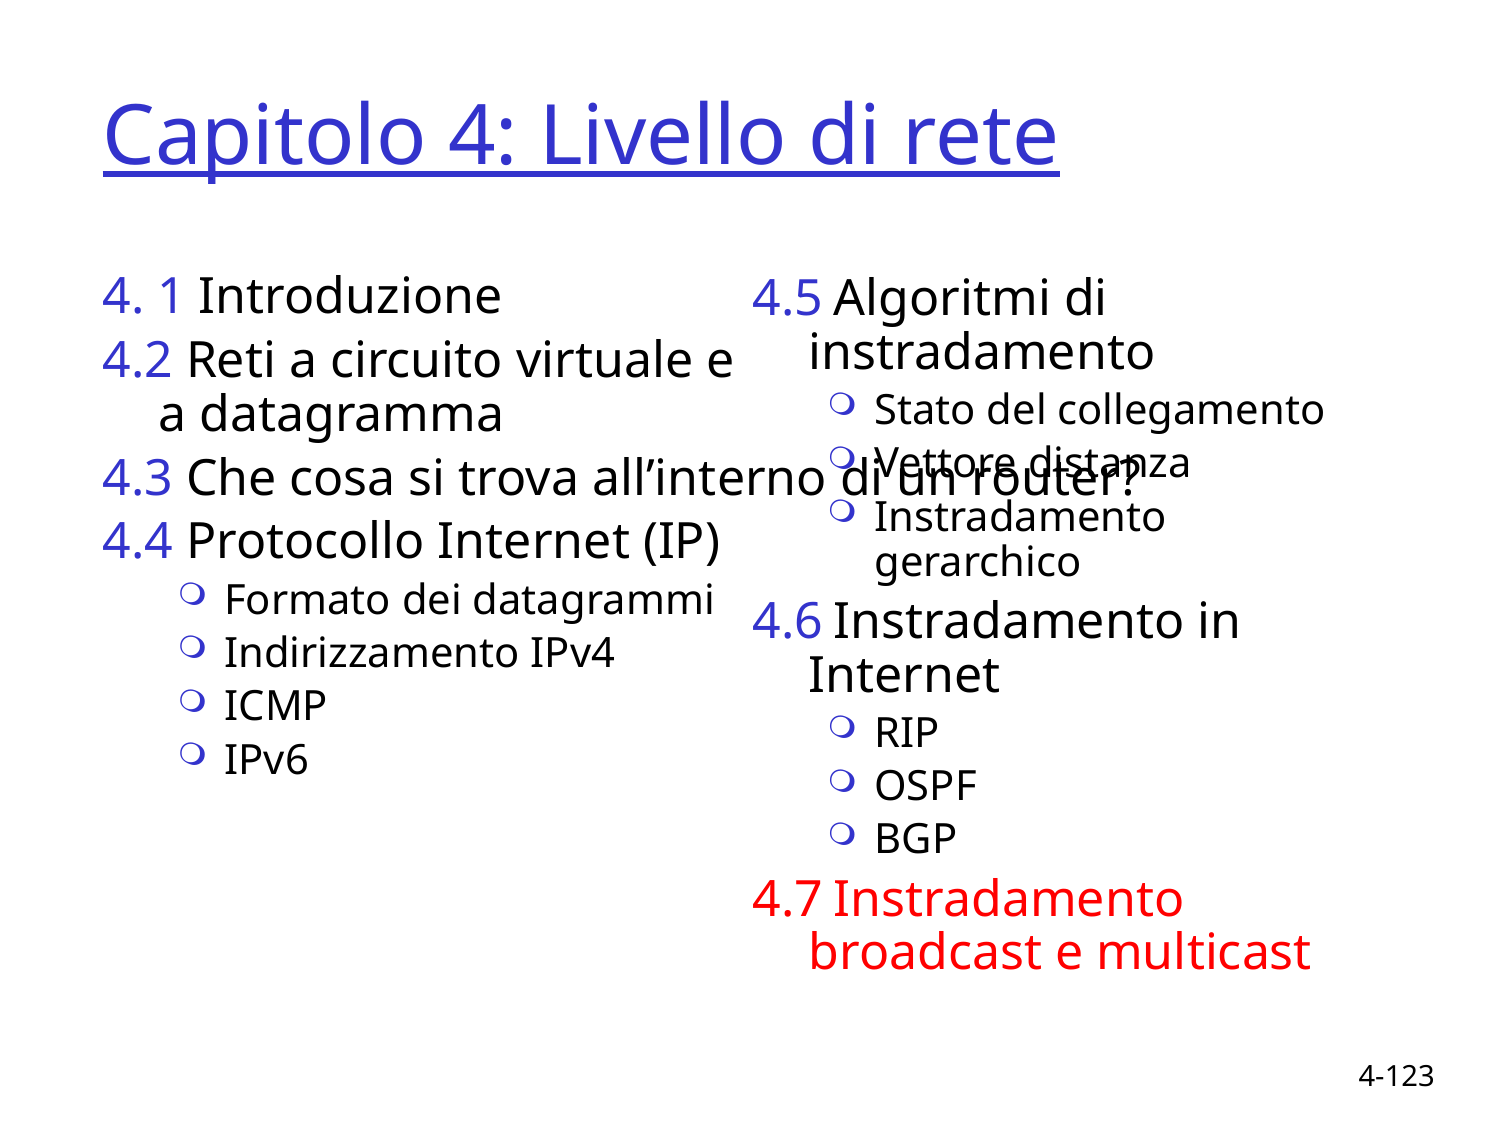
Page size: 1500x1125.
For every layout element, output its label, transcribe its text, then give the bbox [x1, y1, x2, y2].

list 4.5 Algoritmi di instradamento Stato del collegamento Vettore distanza Instradamento gerarchico 4.6 Instradamento in Internet RIP OSPF BGP 4.7 Instradamento broadcast e multicast [737, 264, 1363, 1028]
title Capitolo 4: Livello di rete [87, 37, 1363, 226]
list 4. 1 Introduzione 4.2 Reti a circuito virtuale e a datagramma 4.3 Che cosa si trova all’interno di un router? 4.4 Protocollo Internet (IP) Formato dei datagrammi Indirizzamento IPv4 ICMP IPv6 [87, 262, 1363, 1026]
slide_number 4-123 [1338, 1049, 1451, 1125]
